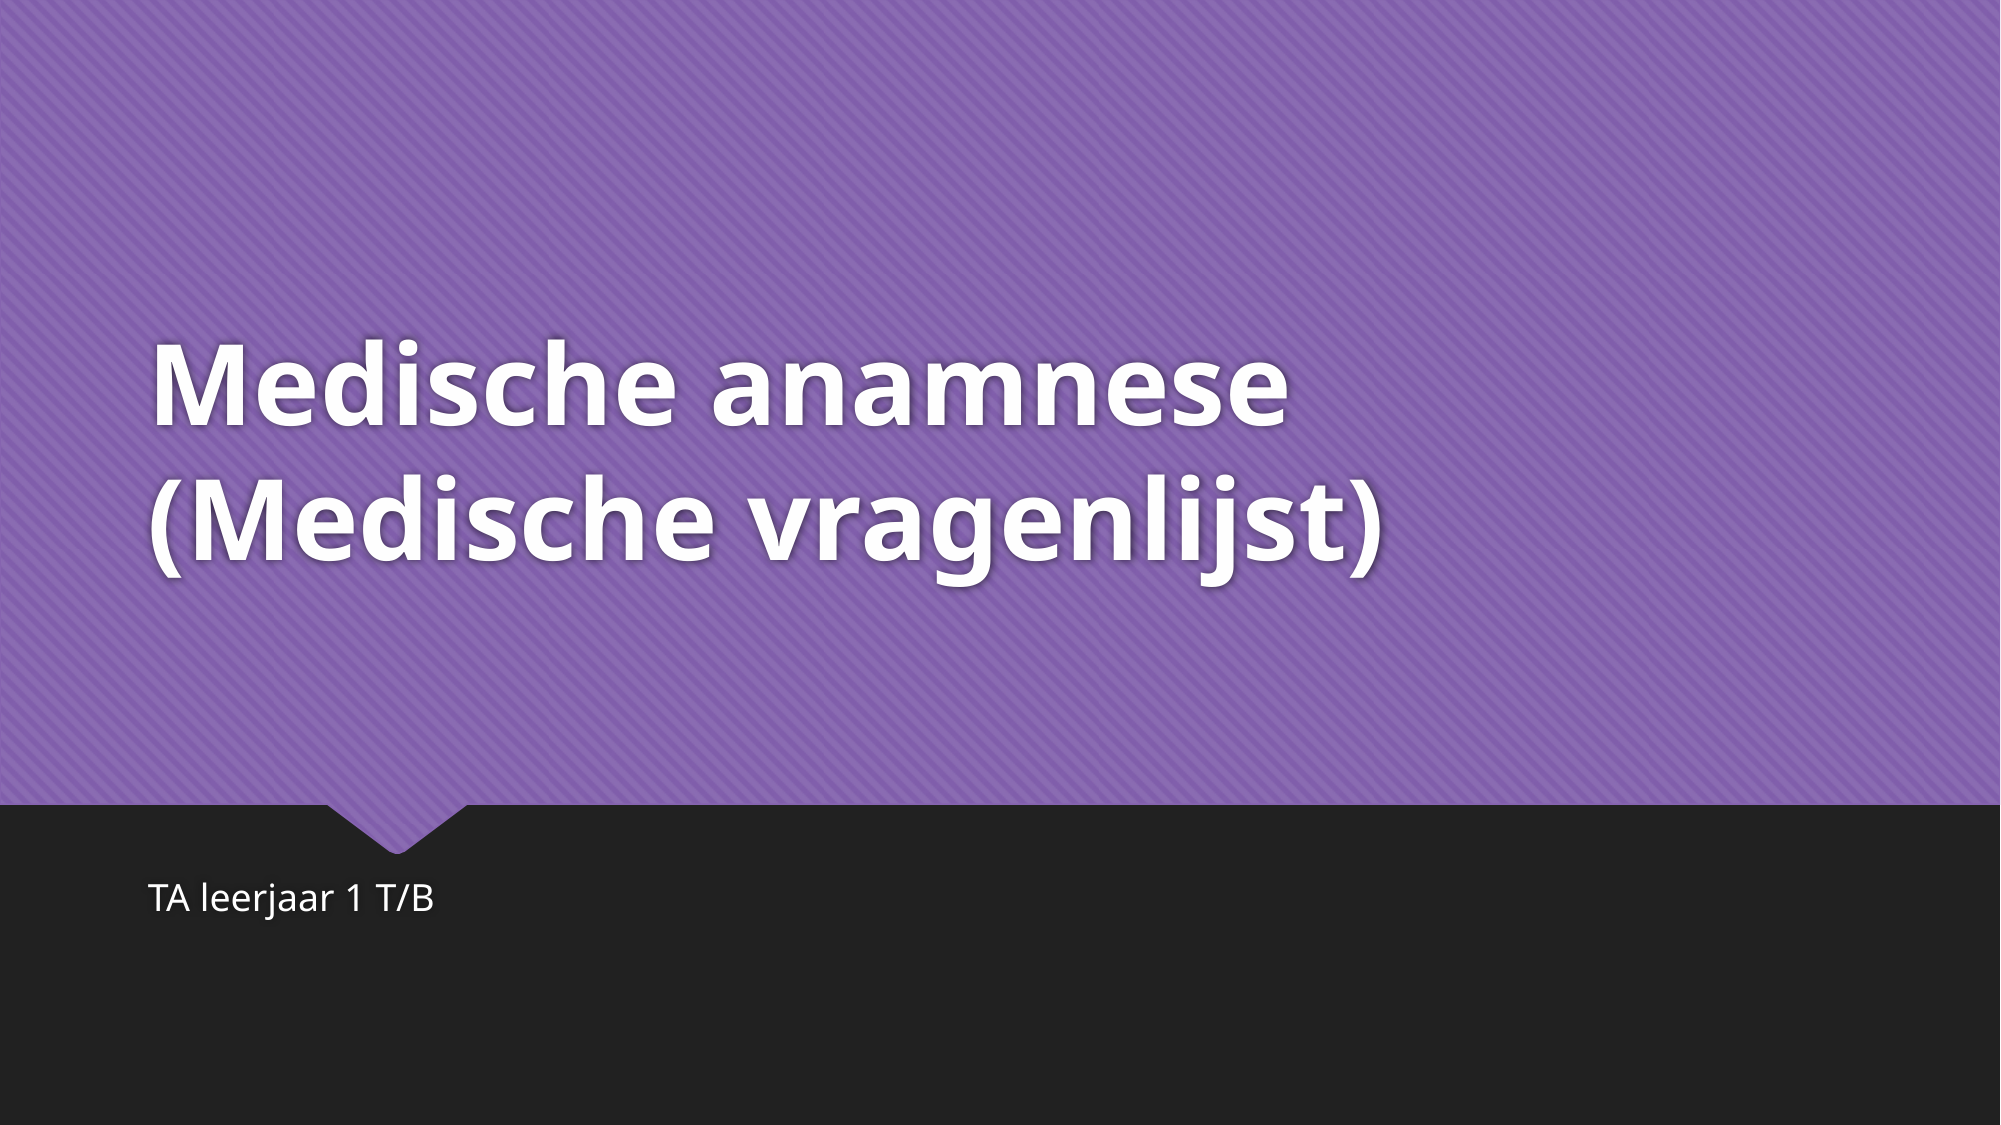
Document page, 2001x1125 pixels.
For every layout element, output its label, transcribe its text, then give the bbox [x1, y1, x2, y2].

subtitle TA leerjaar 1 T/B [132, 866, 1868, 938]
title Medische anamnese (Medische vragenlijst) [132, 237, 1868, 726]
